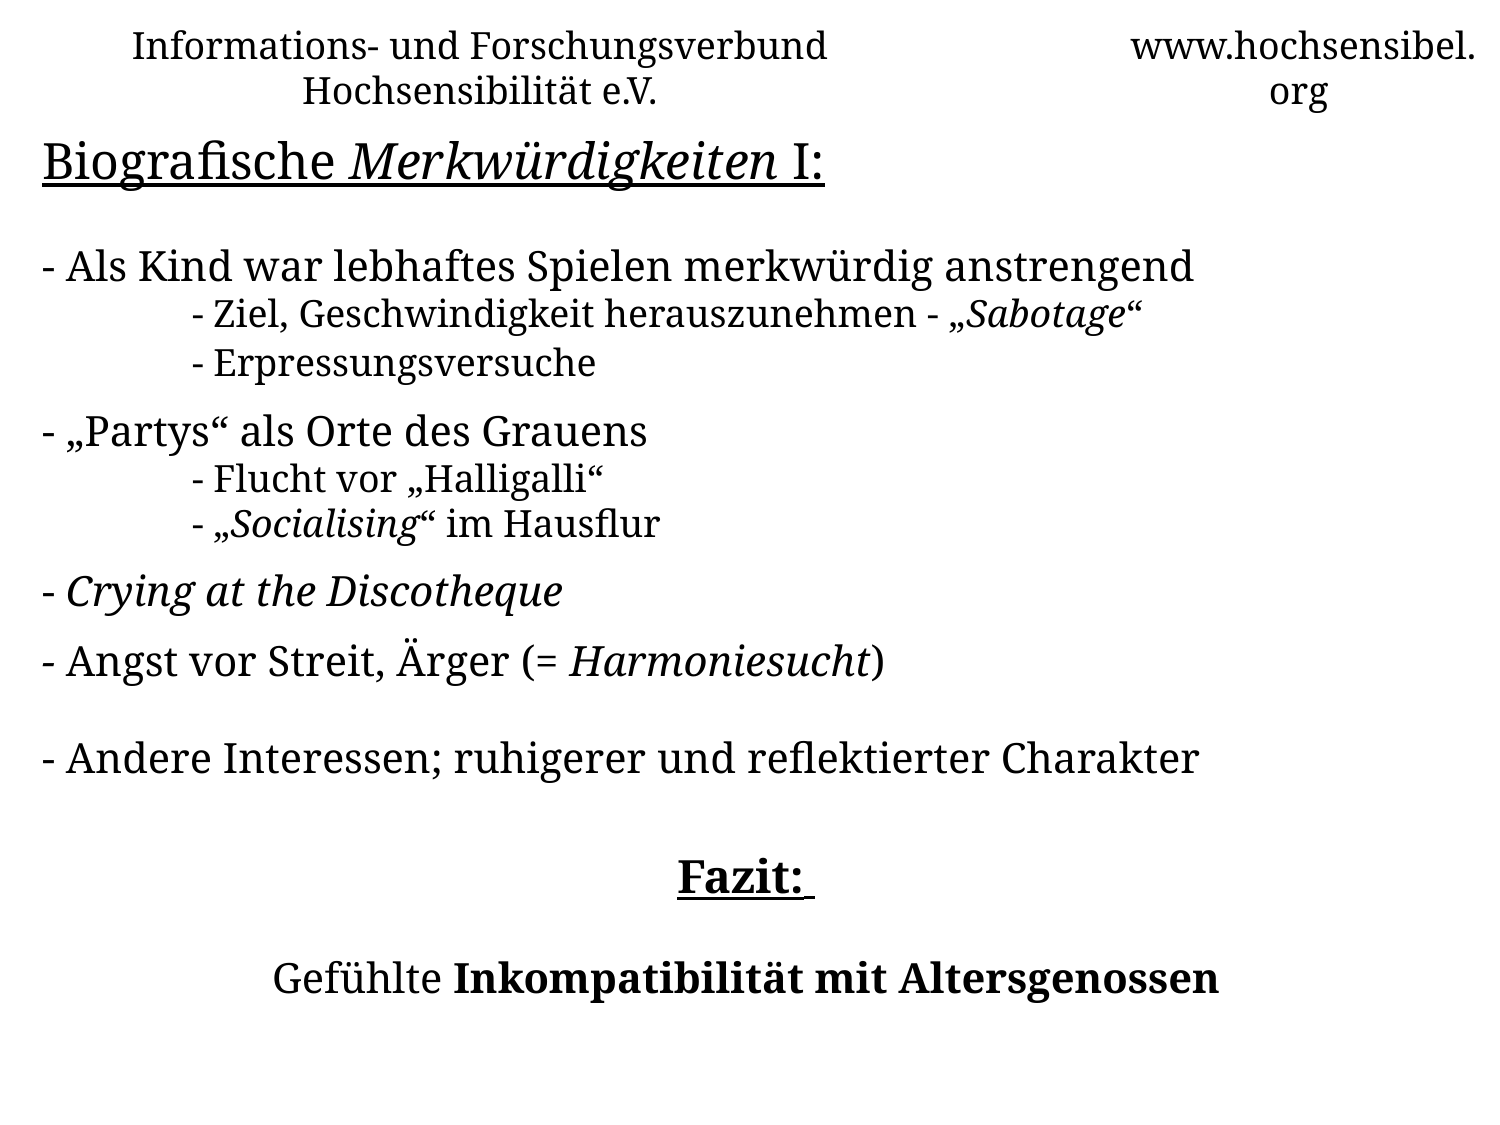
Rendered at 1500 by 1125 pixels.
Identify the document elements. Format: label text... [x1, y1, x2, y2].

title Biografische Merkwürdigkeiten I: - Als Kind war lebhaftes Spielen merkwürdig anstrengend - Ziel, Geschwindigkeit herauszunehmen - „Sabotage“ - Erpressungsversuche - „Partys“ als Orte des Grauens - Flucht vor „Halligalli“ - „Socialising“ im Hausflur - Crying at the Discotheque - Angst vor Streit, Ärger (= Harmoniesucht) - Andere Interessen; ruhigerer und reflektierter Charakter [27, 122, 1466, 794]
text_box Fazit: Gefühlte Inkompatibilität mit Altersgenossen [27, 794, 1466, 1060]
text_box www.hochsensibel.org [1107, 14, 1500, 120]
text_box Informations- und Forschungsverbund Hochsensibilität e.V. [0, 14, 961, 120]
